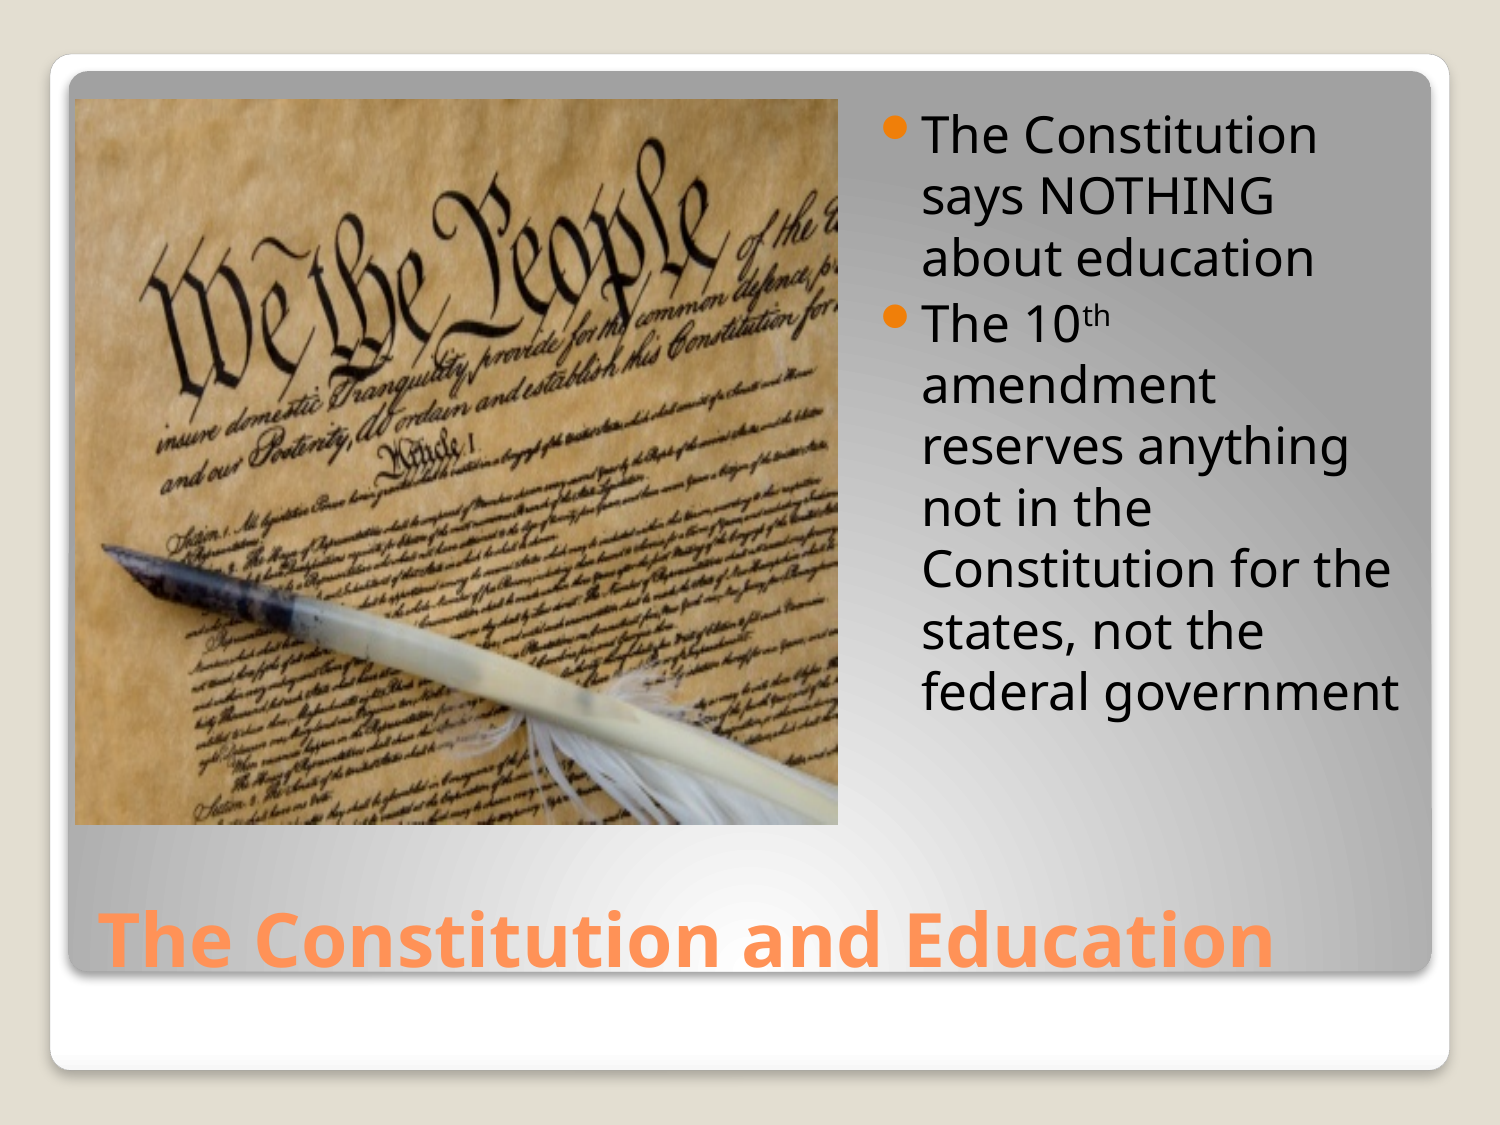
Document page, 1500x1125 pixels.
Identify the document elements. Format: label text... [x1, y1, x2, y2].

list The Constitution says NOTHING about education The 10th amendment reserves anything not in the Constitution for the states, not the federal government [849, 86, 1425, 774]
title The Constitution and Education [82, 817, 1425, 990]
picture [74, 99, 838, 826]
